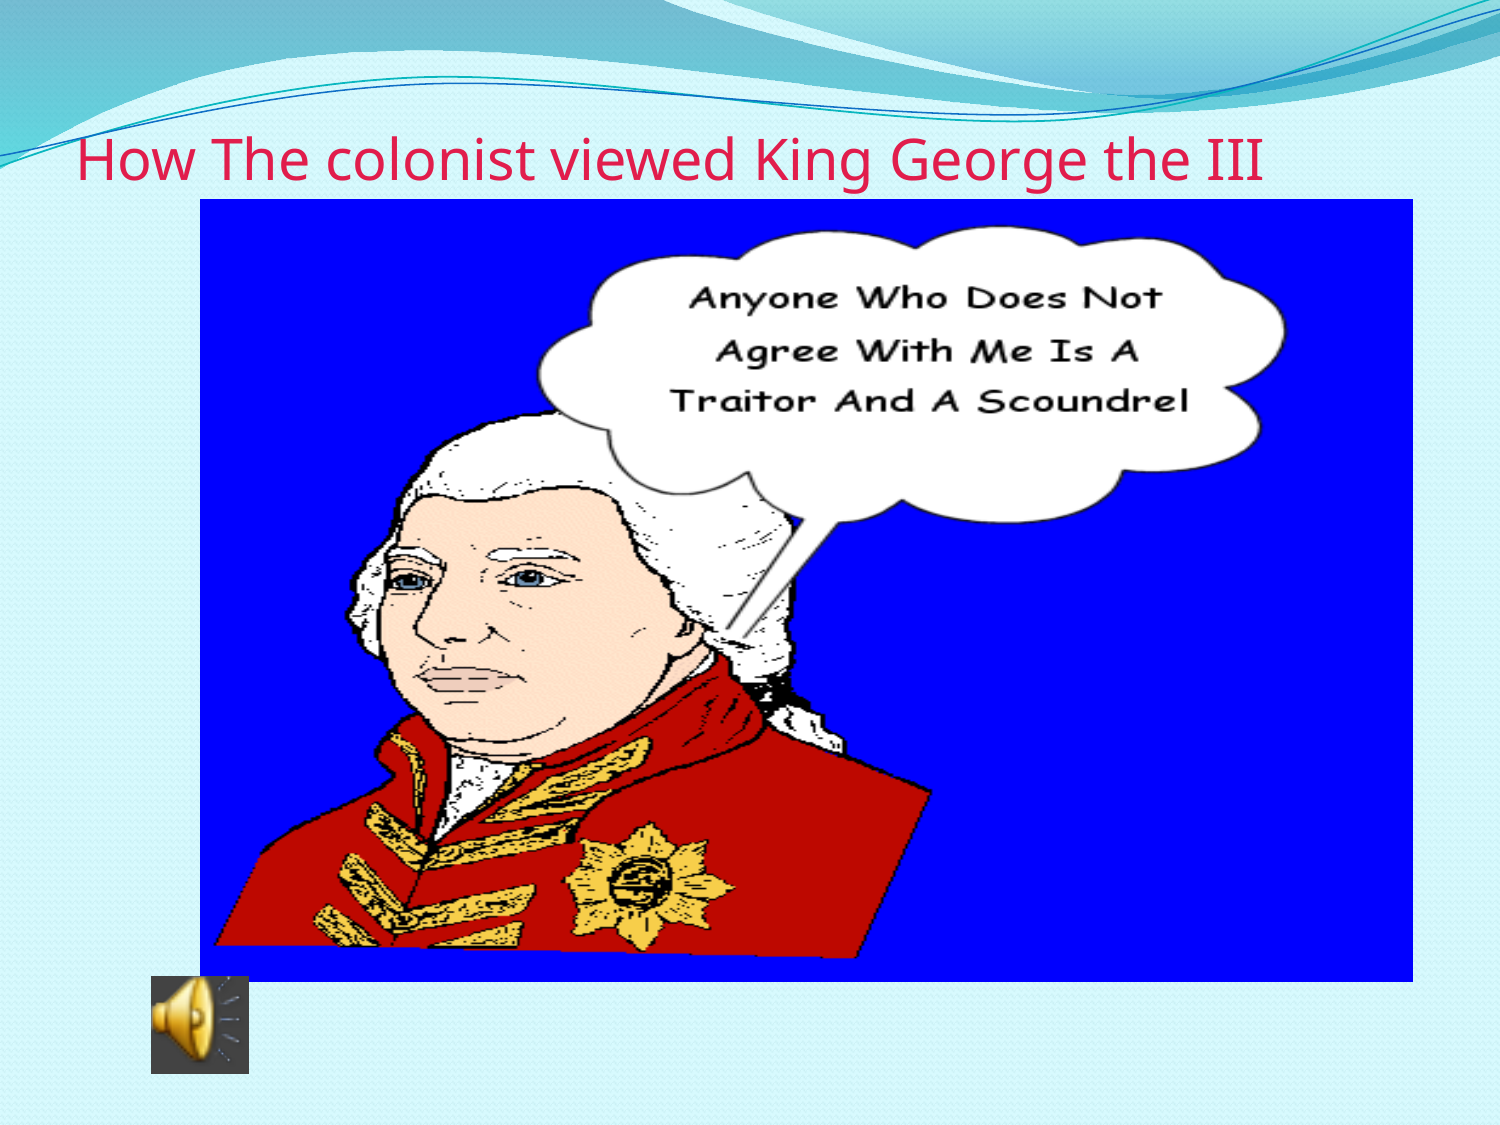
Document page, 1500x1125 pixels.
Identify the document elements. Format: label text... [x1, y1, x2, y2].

picture [149, 199, 1413, 1076]
title How The colonist viewed King George the III [75, 115, 1425, 303]
